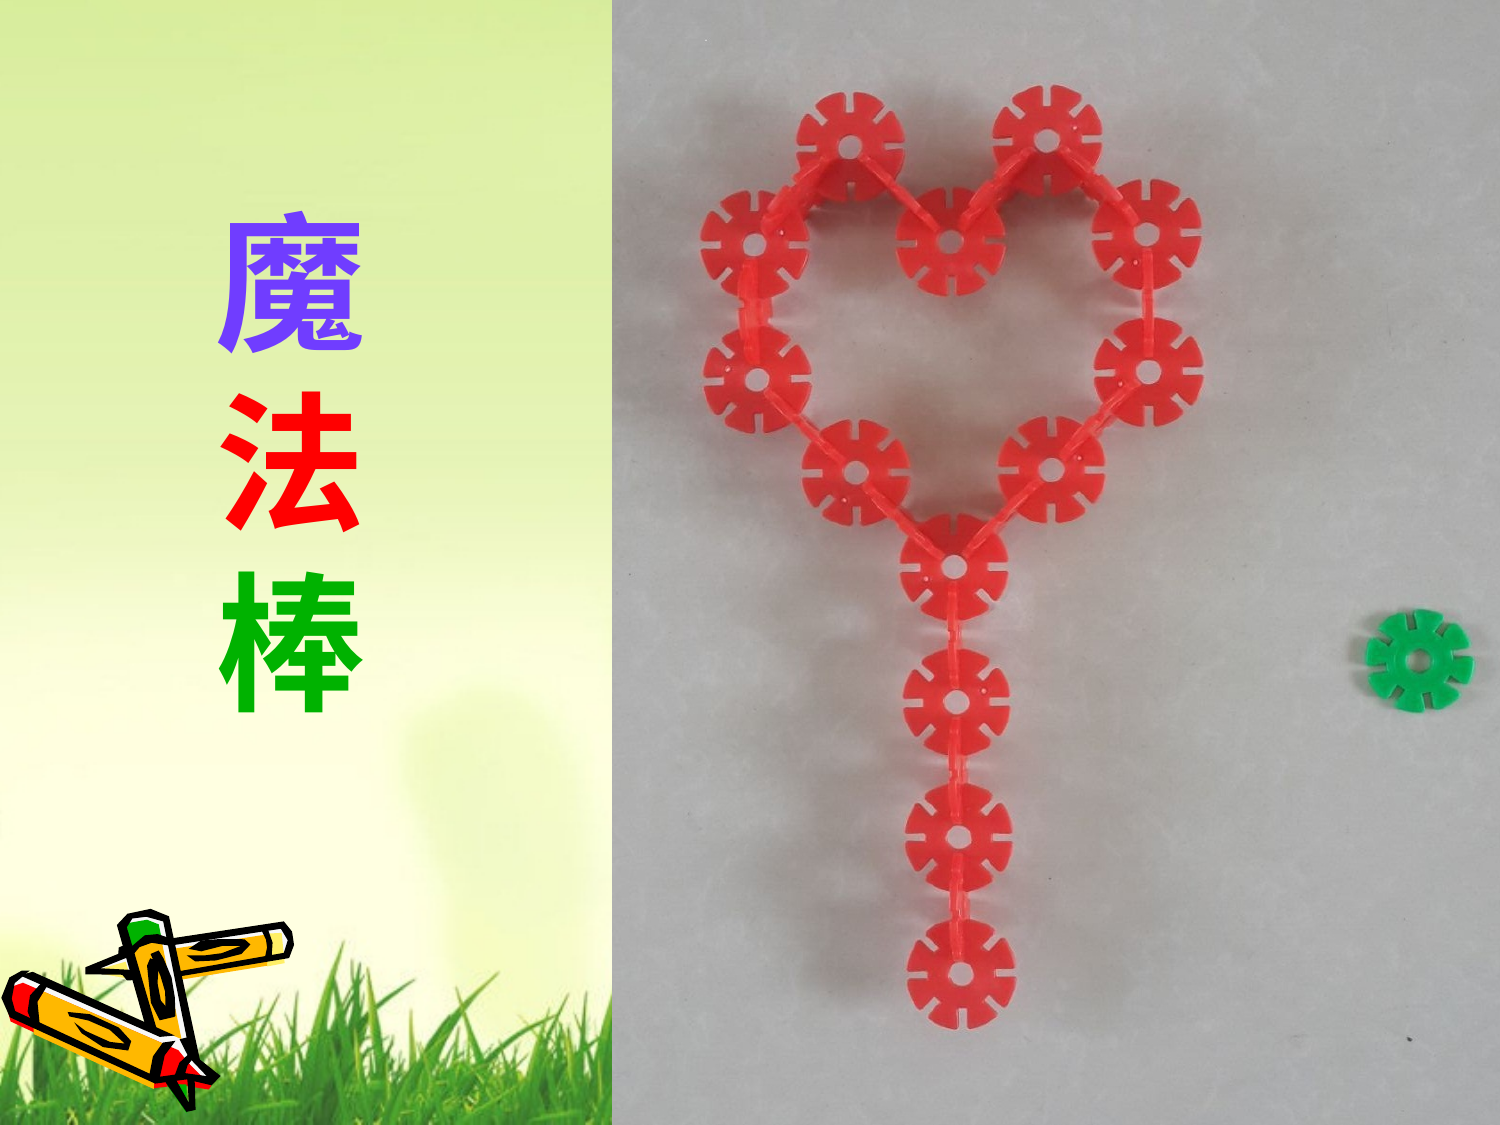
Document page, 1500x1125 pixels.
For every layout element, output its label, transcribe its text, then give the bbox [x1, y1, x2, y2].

picture [0, 0, 1500, 1125]
title 魔 法 棒 [199, 49, 538, 738]
